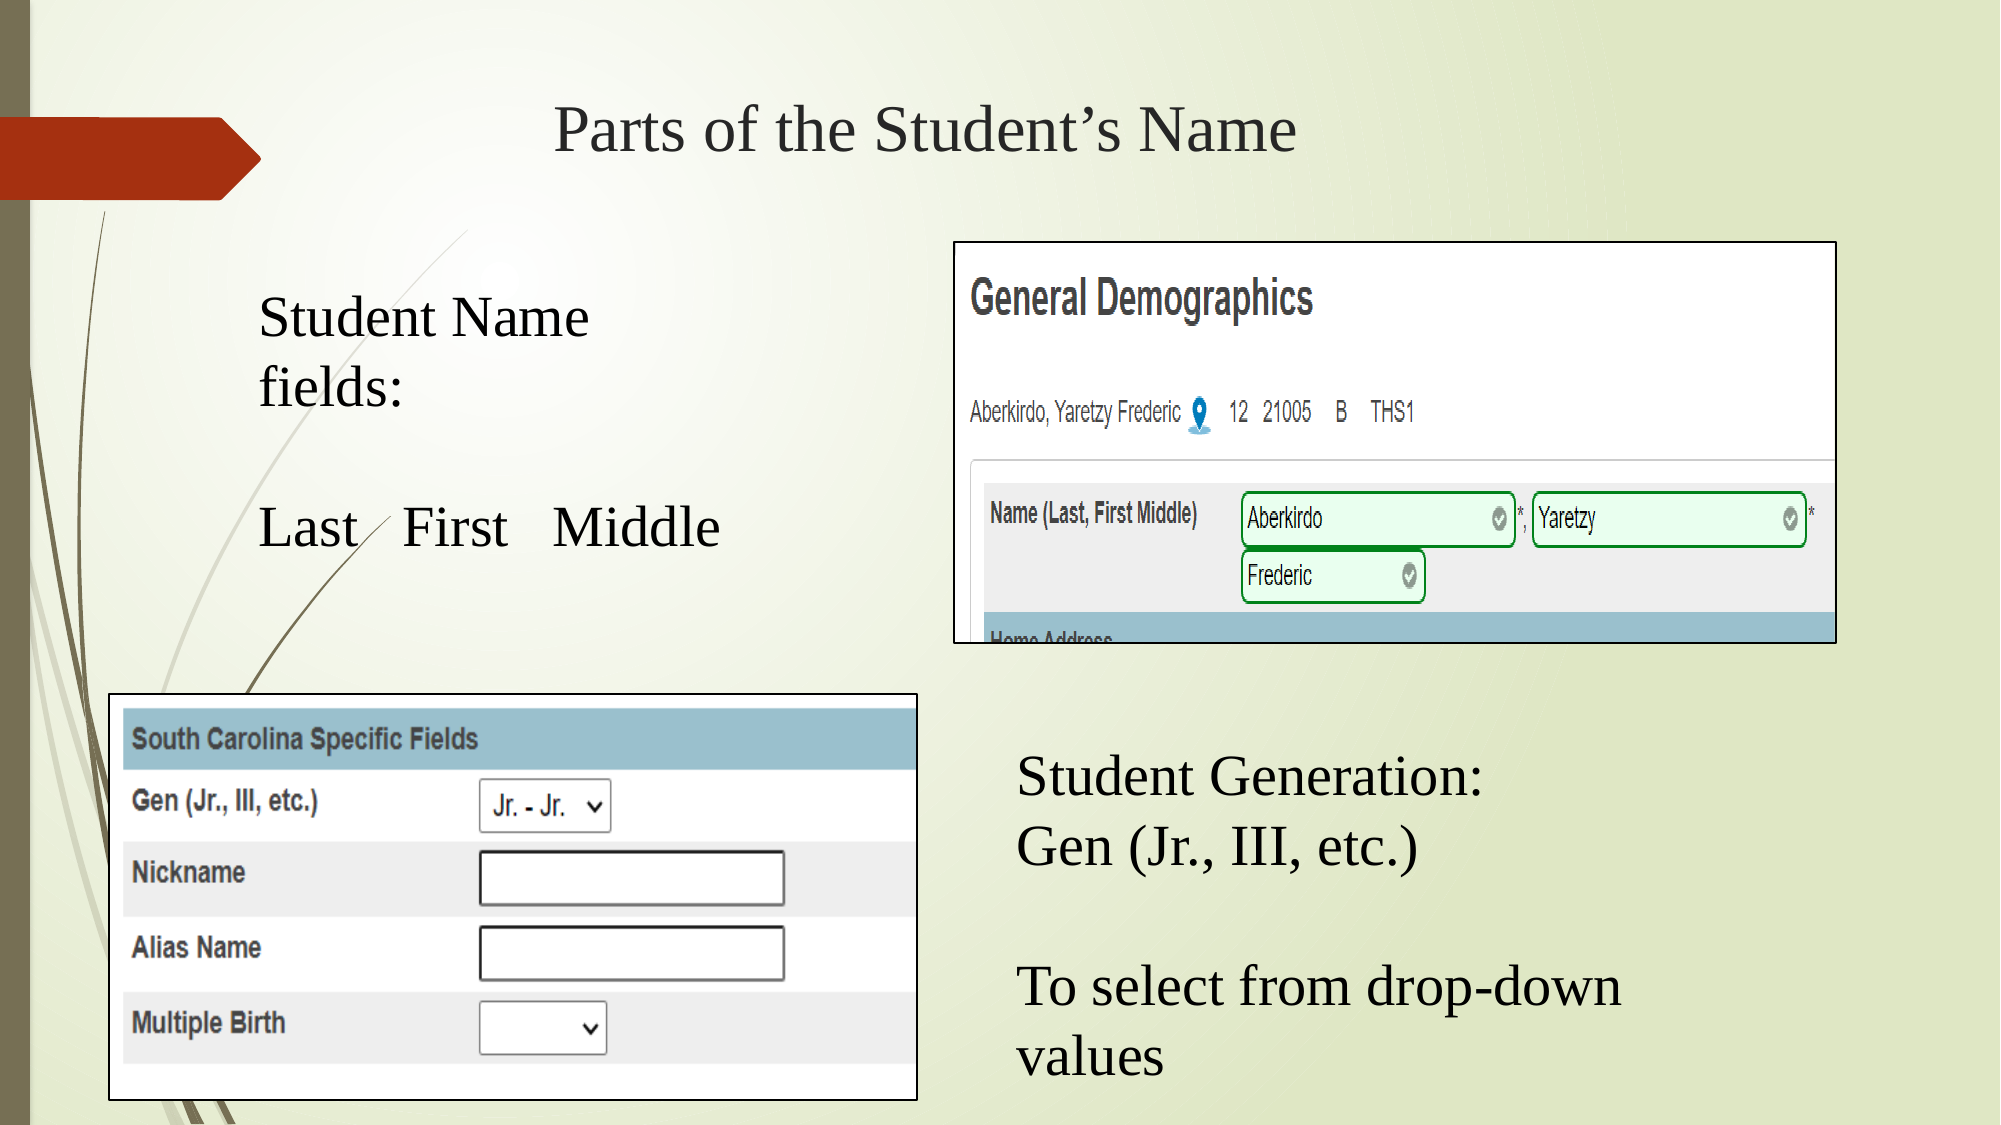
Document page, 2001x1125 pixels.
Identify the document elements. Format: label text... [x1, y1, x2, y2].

title Parts of the Student’s Name [538, 77, 2000, 288]
text_box Student Generation: Gen (Jr., III, etc.) To select from drop-down values [1001, 730, 1788, 1095]
picture [109, 694, 917, 1099]
text_box Student Name fields: Last First Middle [243, 270, 763, 566]
picture [954, 242, 1835, 642]
